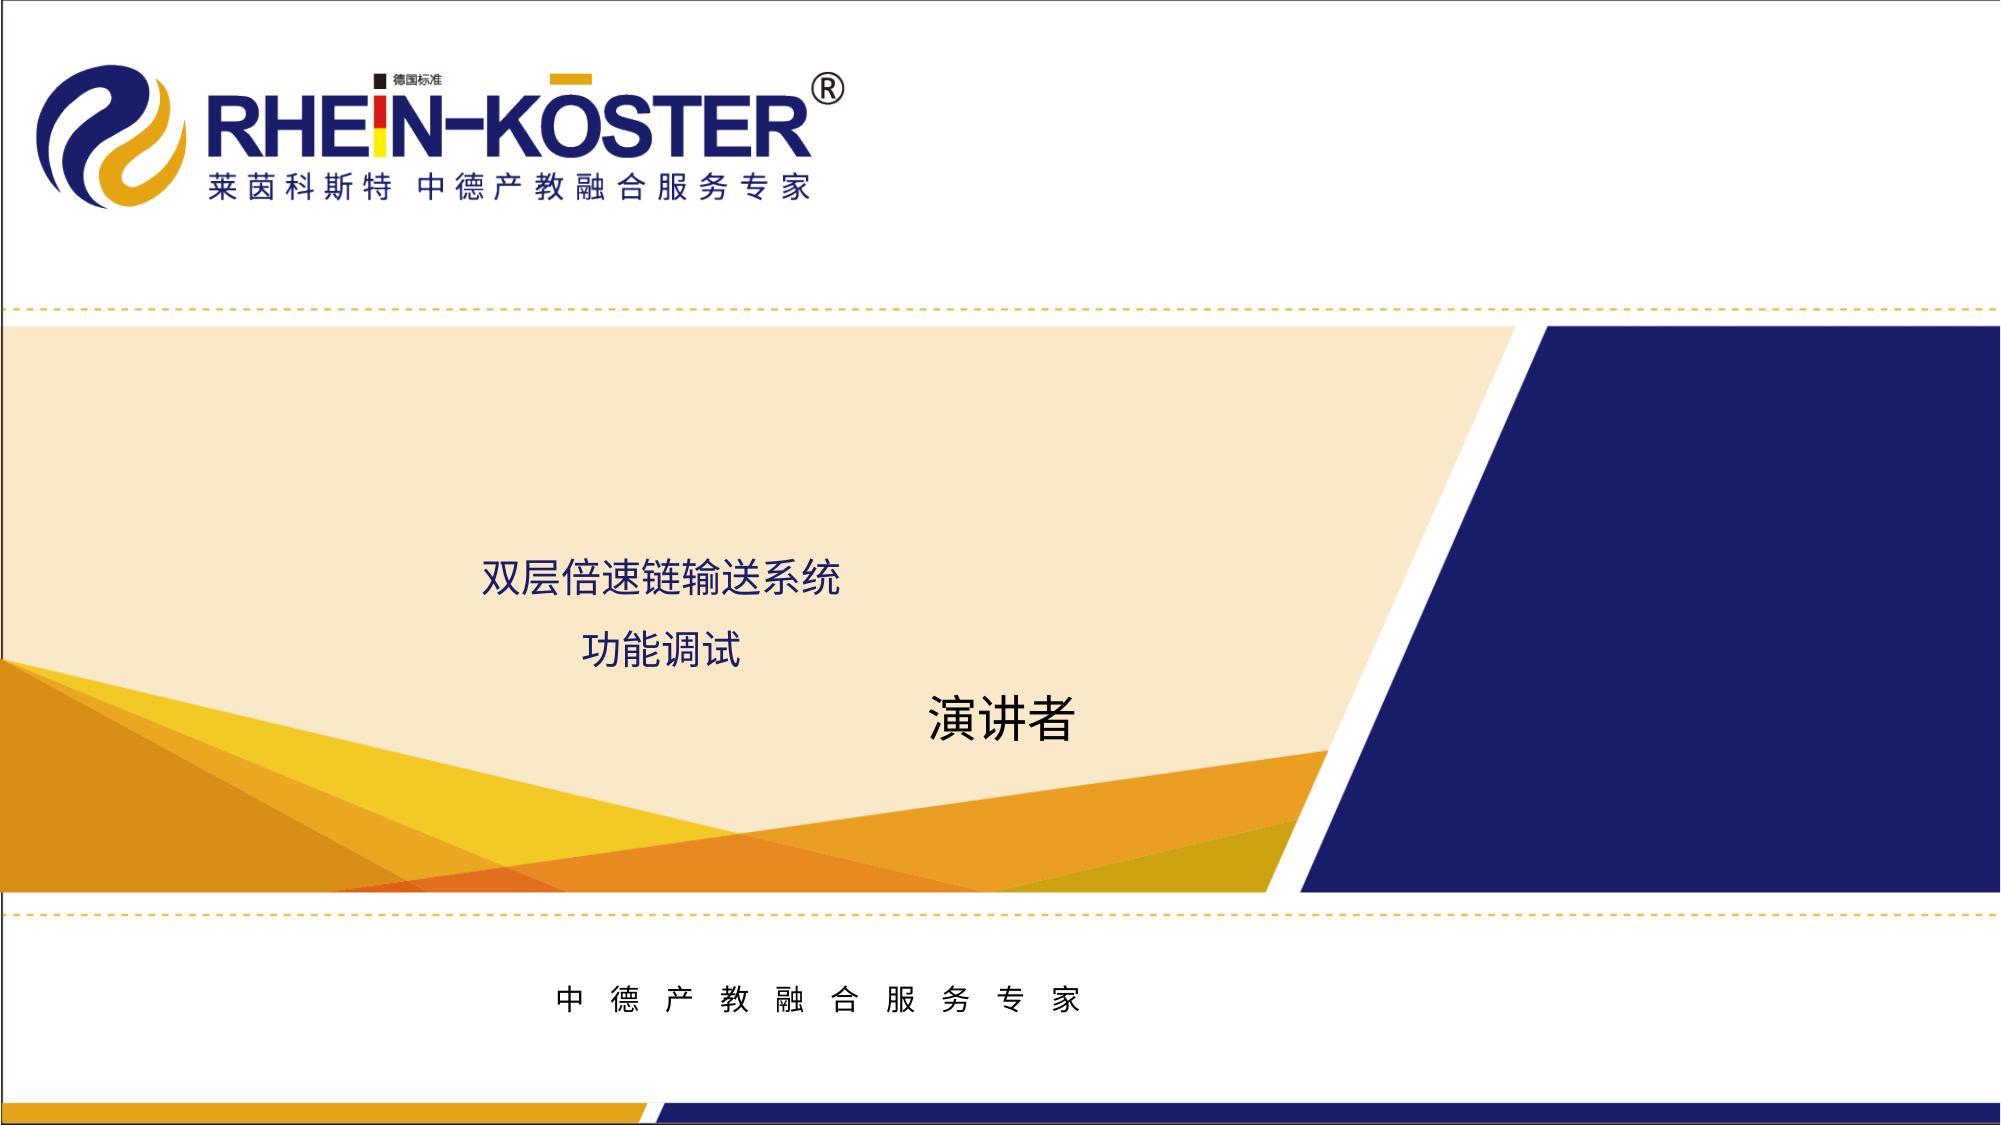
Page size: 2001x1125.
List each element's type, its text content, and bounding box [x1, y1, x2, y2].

title 双层倍速链输送系统 功能调试 [128, 517, 1196, 680]
text_box 演讲者 [912, 679, 1100, 755]
picture [0, 0, 2001, 1125]
